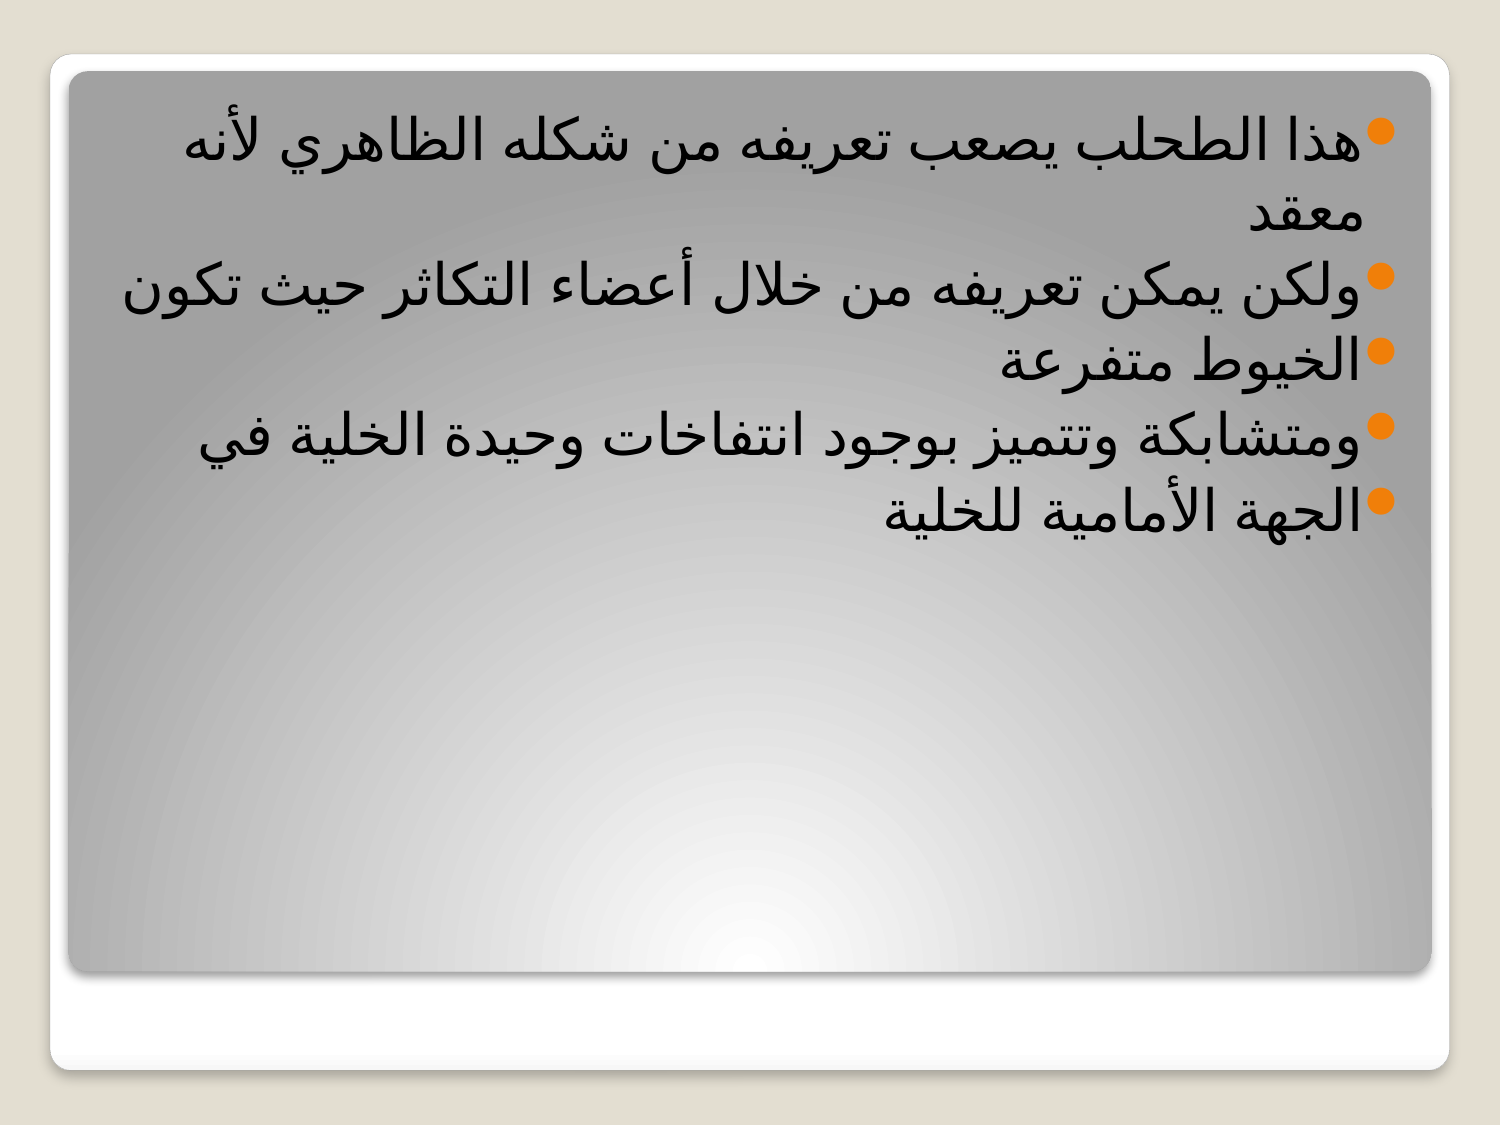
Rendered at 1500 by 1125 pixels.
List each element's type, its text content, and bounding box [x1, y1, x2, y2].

list هذا الطحلب يصعب تعريفه من شكله الظاهري لأنه معقد ولكن يمكن تعريفه من خلال أعضاء التكاثر حيث تكون الخيوط متفرعة ومتشابكة وتتميز بوجود انتفاخات وحيدة الخلية في الجهة الأمامية للخلية [82, 86, 1425, 774]
